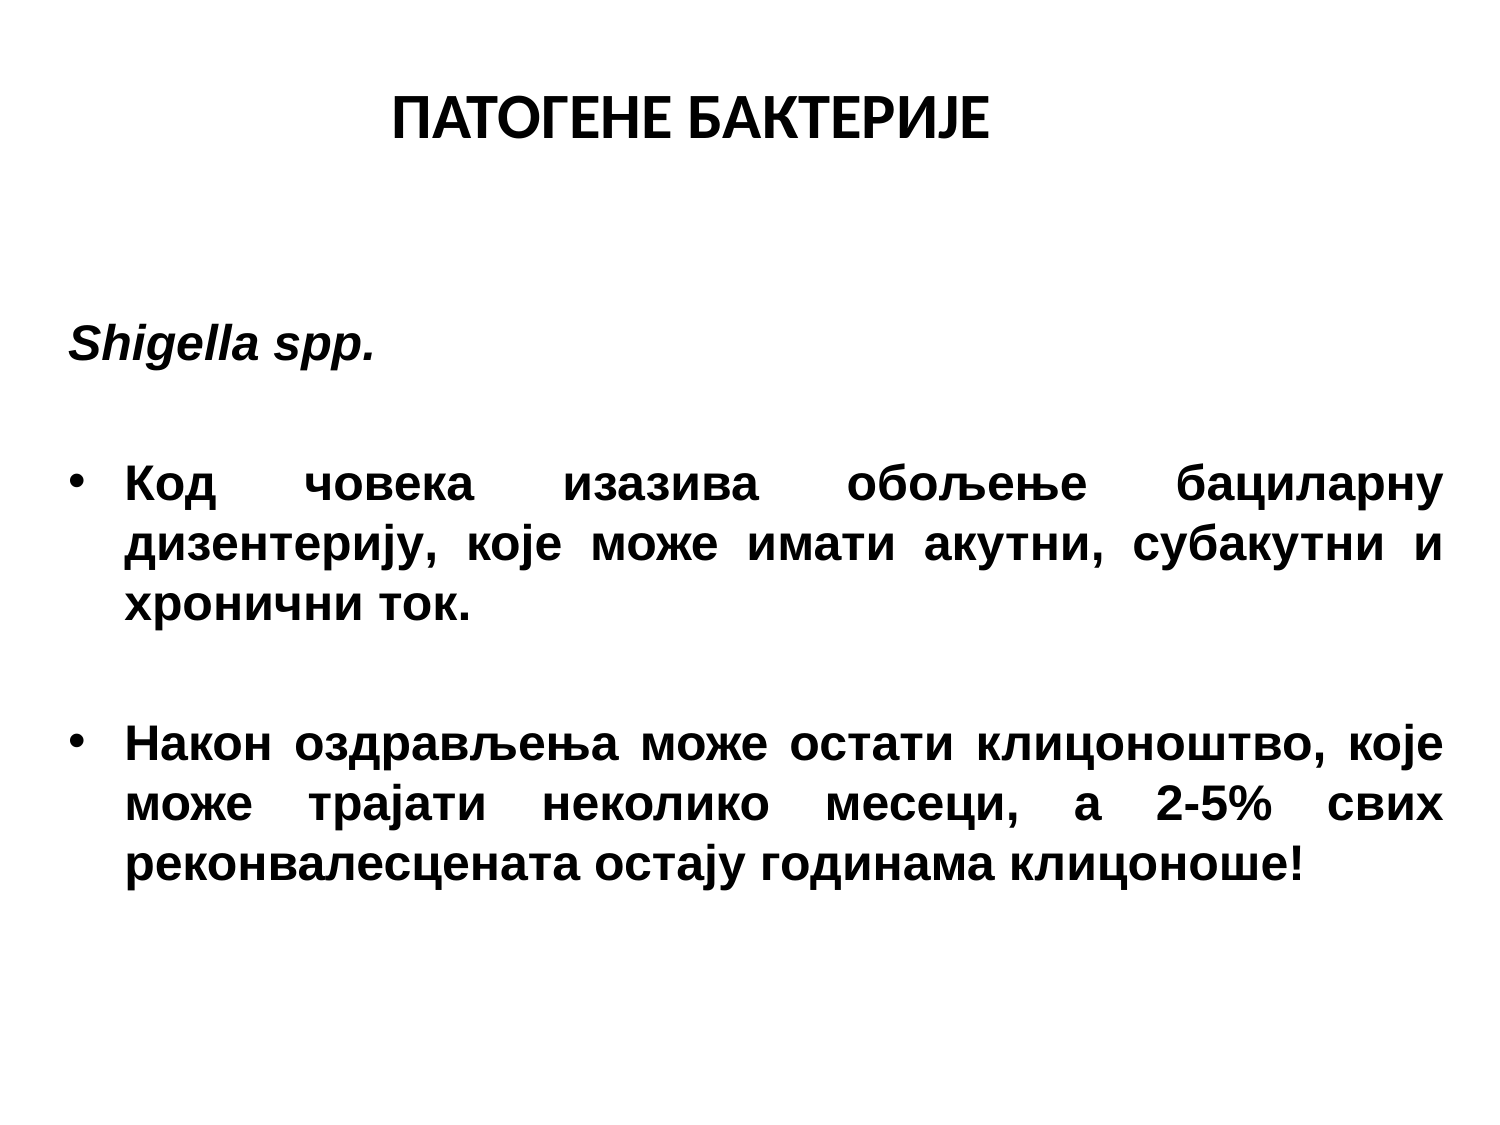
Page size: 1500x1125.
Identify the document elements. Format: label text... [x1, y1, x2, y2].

list Shigella spp. Код човека изазива обољење бациларну дизентерију, које може имати акутни, субакутни и хронични ток. Након оздрављења може остати клицоноштво, које може трајати неколико месеци, а 2-5% свих реконвалесцената остају годинама клицоноше! [52, 302, 1460, 977]
title ПАТОГЕНЕ БАКТЕРИЈЕ [53, 66, 1330, 160]
